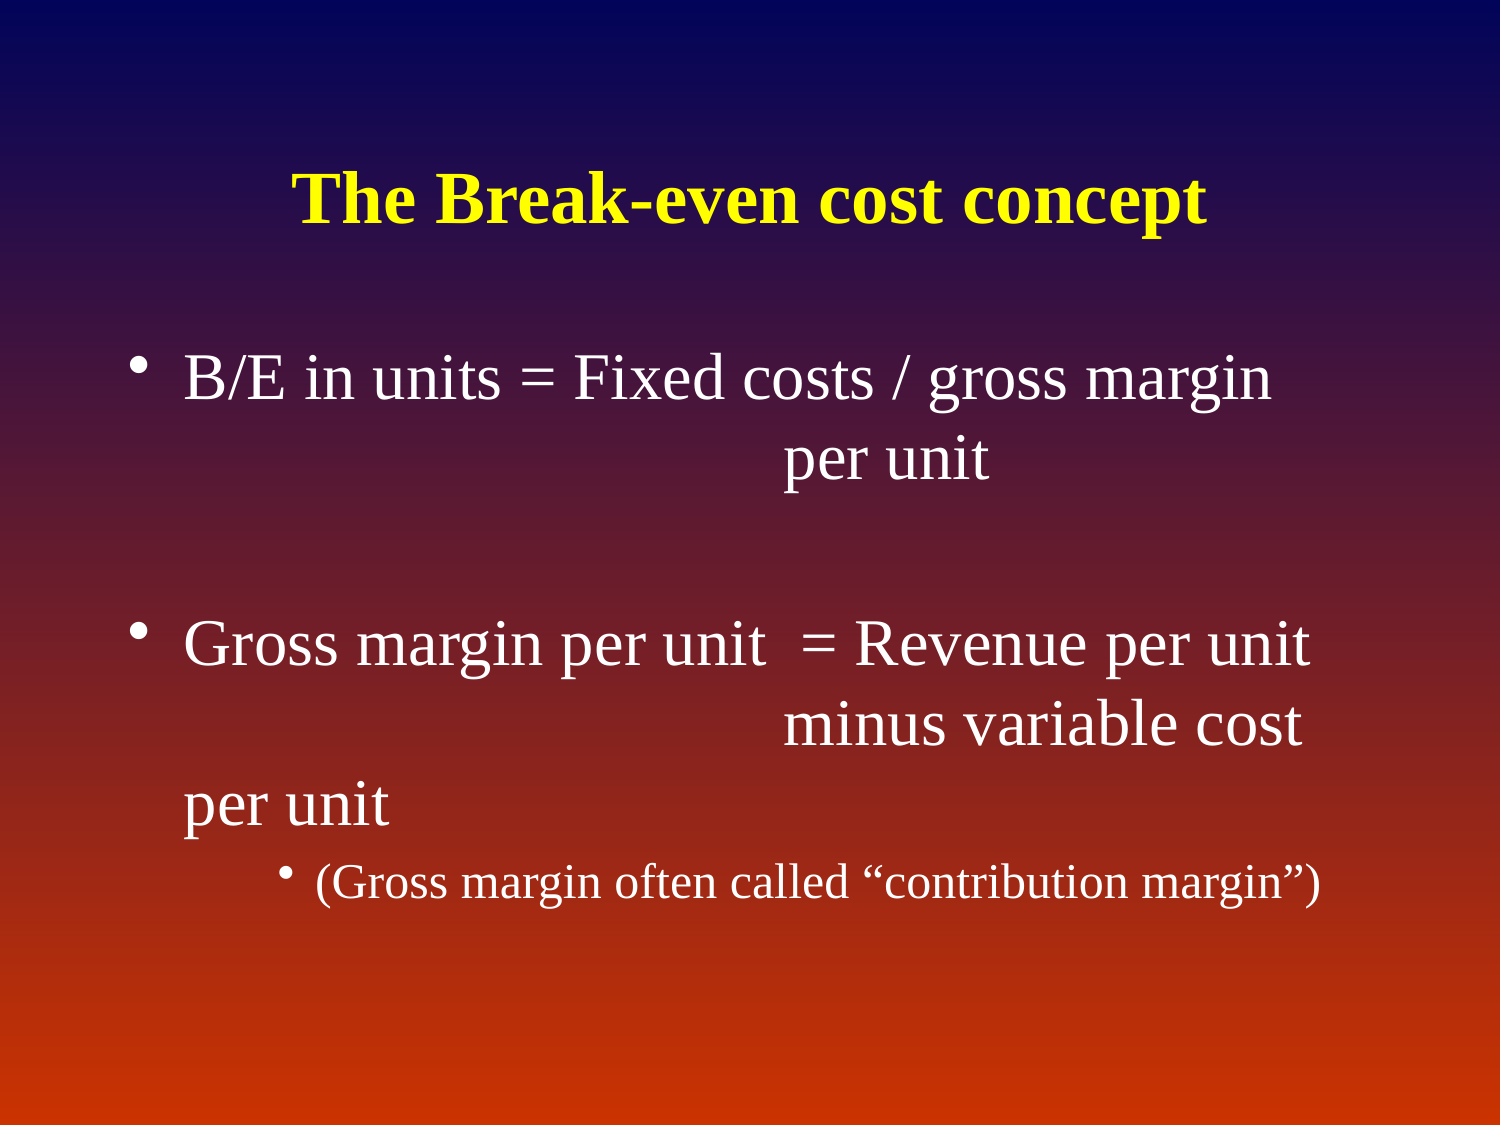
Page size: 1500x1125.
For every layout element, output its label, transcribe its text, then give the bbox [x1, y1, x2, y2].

title The Break-even cost concept [112, 99, 1388, 288]
list B/E in units = Fixed costs / gross margin per unit Gross margin per unit = Revenue per unit minus variable cost per unit (Gross margin often called “contribution margin”) [112, 324, 1388, 1001]
